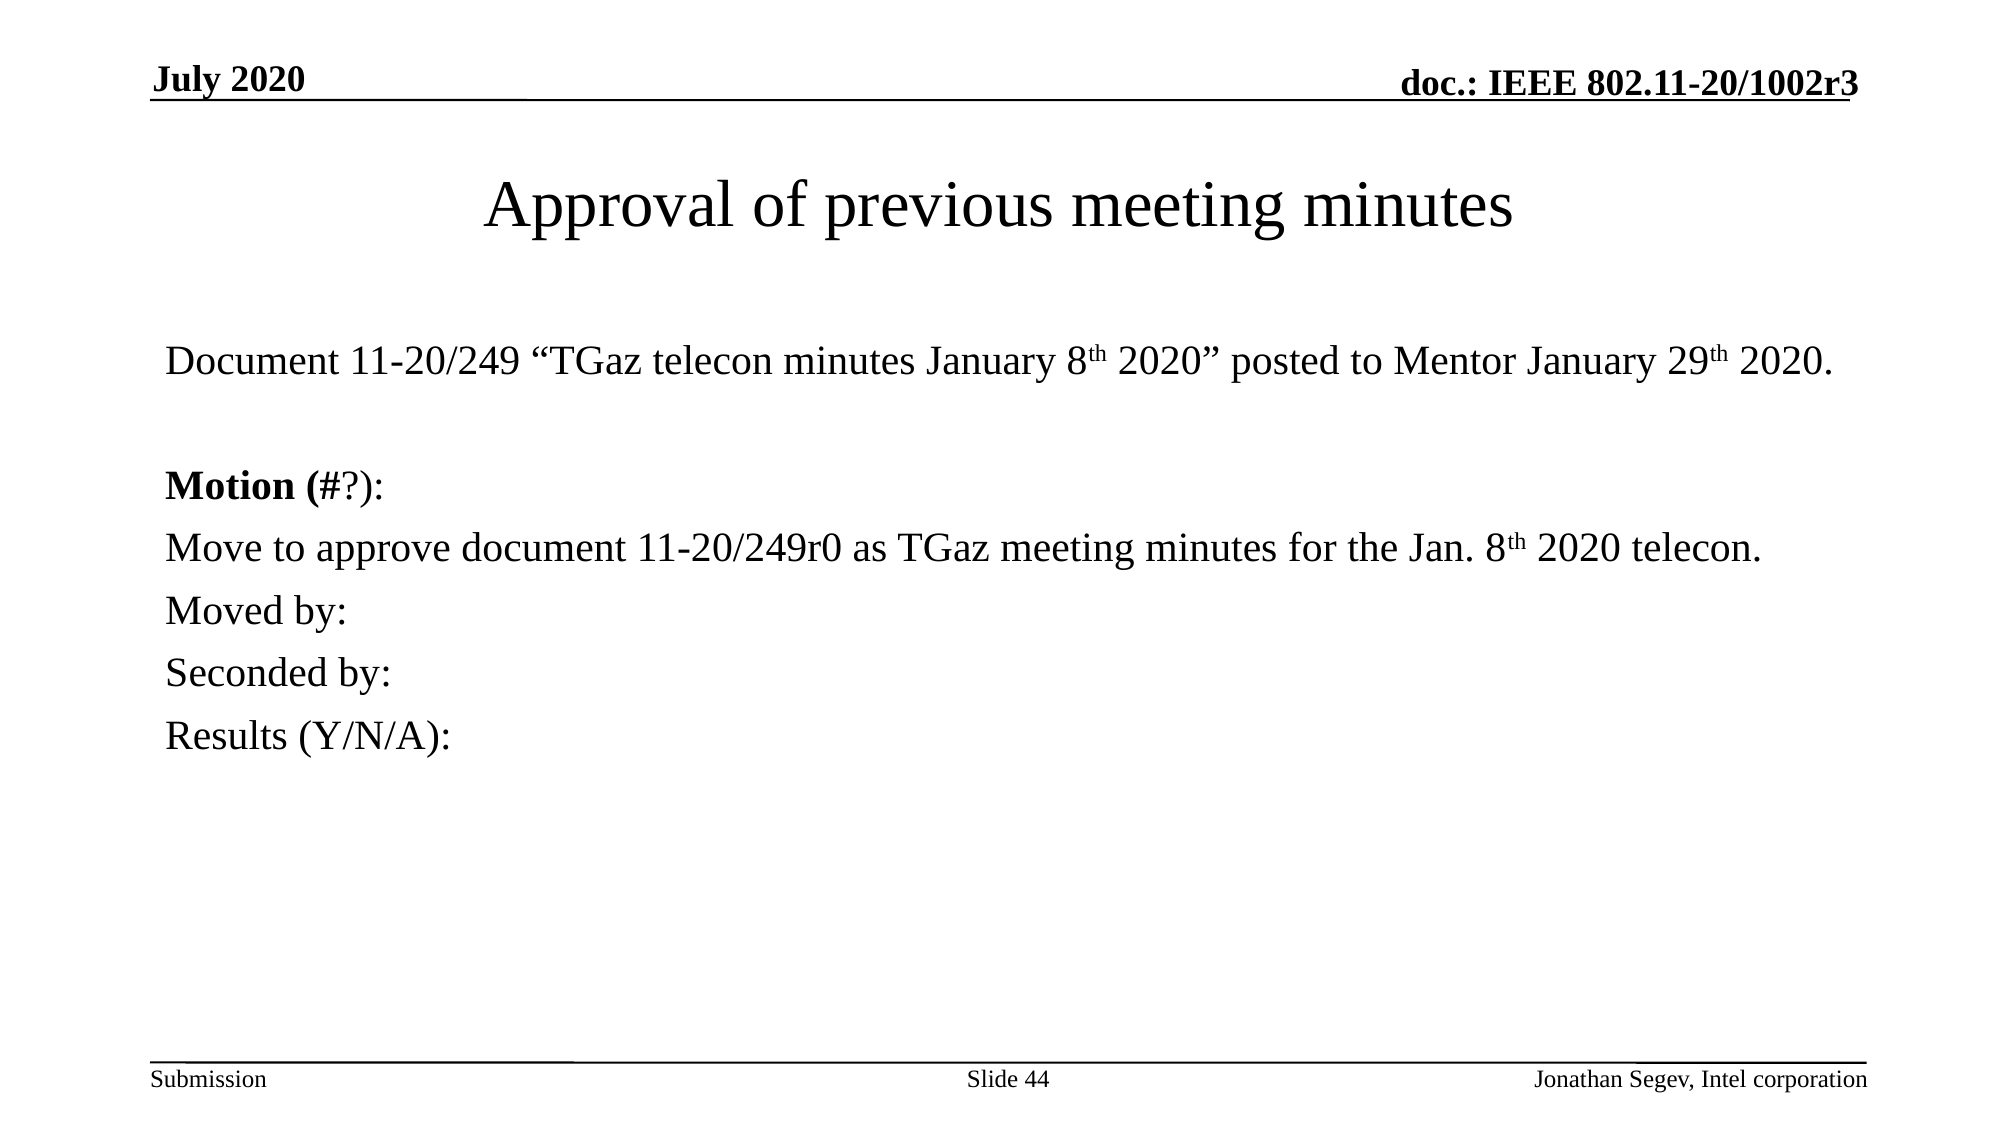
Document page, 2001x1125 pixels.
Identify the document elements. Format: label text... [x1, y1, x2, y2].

slide_number Slide 44 [950, 1061, 1067, 1123]
footer Jonathan Segev, Intel corporation [1171, 1061, 1869, 1093]
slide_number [152, 54, 563, 100]
title Approval of previous meeting minutes [149, 112, 1850, 288]
list Document 11-20/249 “TGaz telecon minutes January 8th 2020” posted to Mentor January 29th 2020. Motion (#?): Move to approve document 11-20/249r0 as TGaz meeting minutes for the Jan. 8th 2020 telecon. Moved by: Seconded by: Results (Y/N/A): [149, 324, 1850, 1000]
